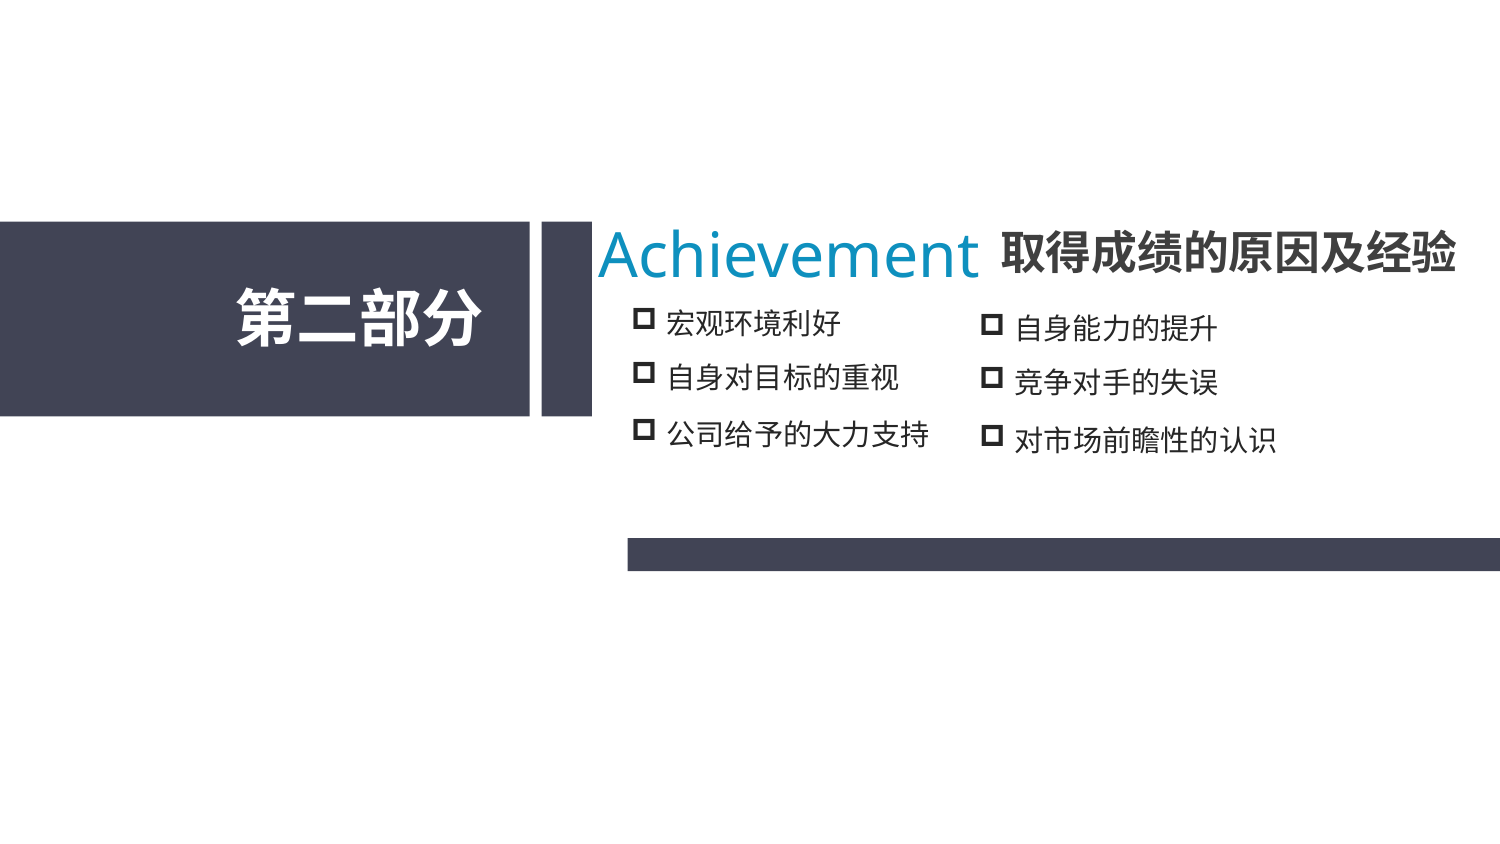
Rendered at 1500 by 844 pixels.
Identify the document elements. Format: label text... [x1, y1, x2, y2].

text_box [541, 221, 592, 417]
text_box 自身对目标的重视 [619, 353, 912, 400]
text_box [608, 209, 1472, 297]
text_box 宏观环境利好 [619, 299, 854, 346]
text_box 第二部分 [223, 272, 496, 359]
text_box 竞争对手的失误 [967, 358, 1231, 405]
text_box [0, 221, 530, 417]
text_box 对市场前瞻性的认识 [968, 416, 1290, 463]
text_box 自身能力的提升 [967, 305, 1231, 352]
text_box [627, 538, 1500, 572]
text_box 公司给予的大力支持 [619, 410, 942, 458]
